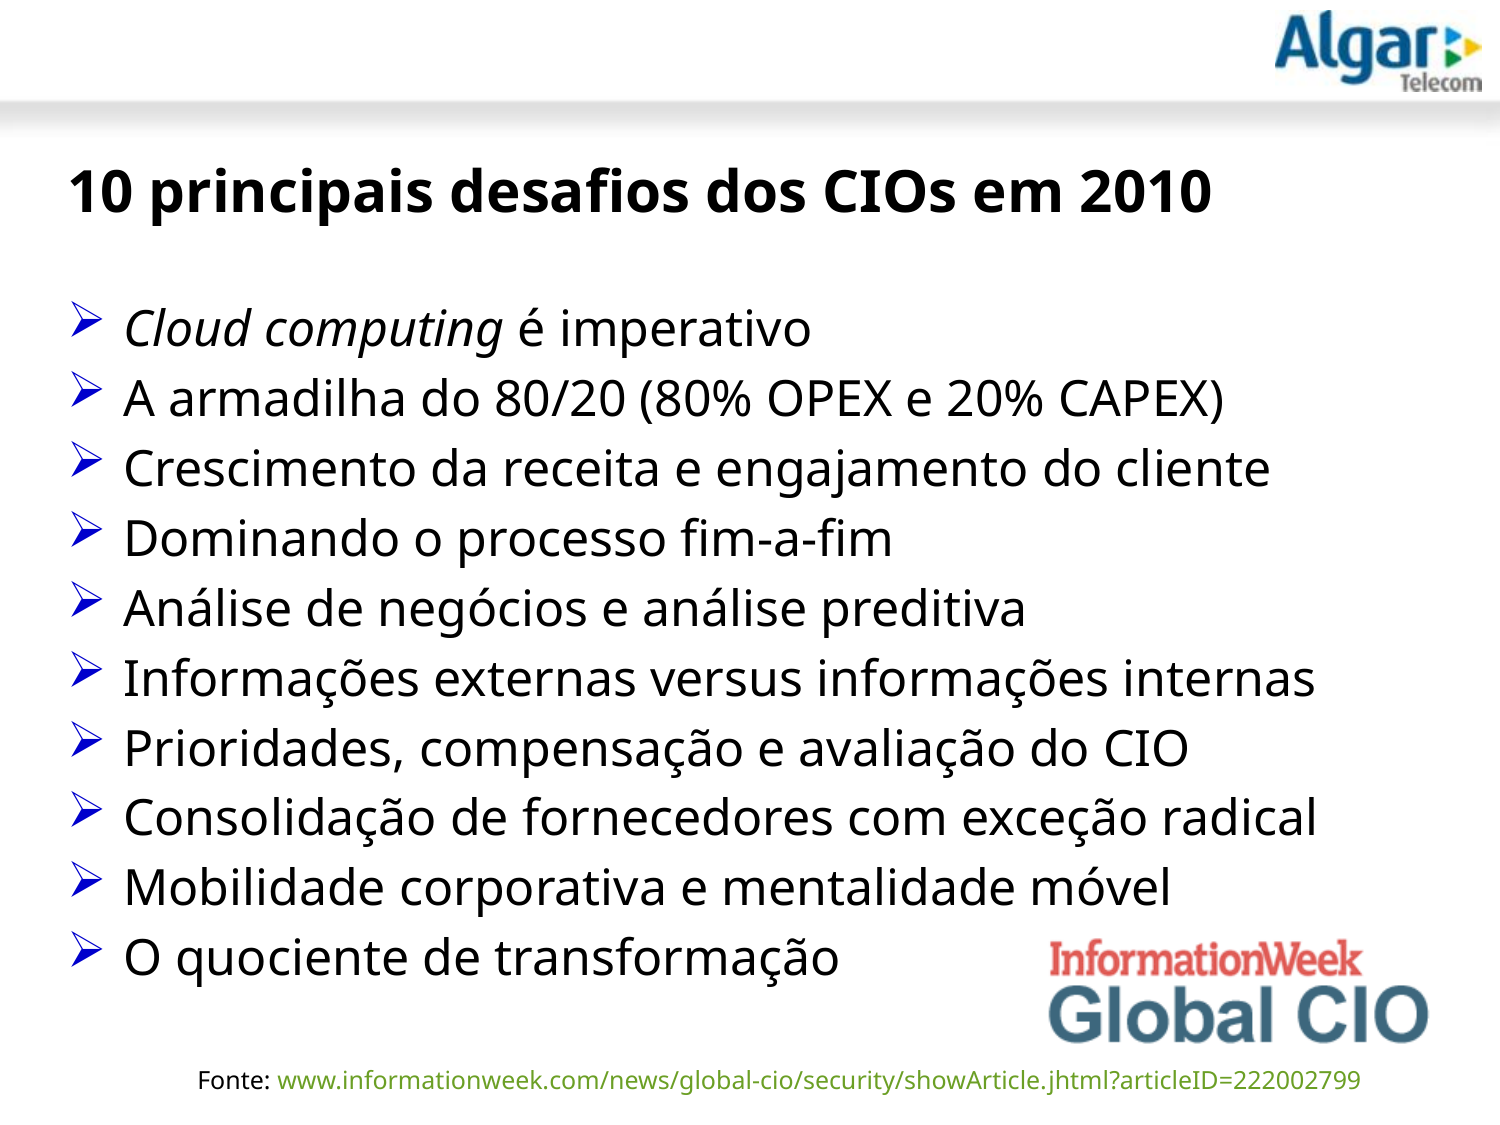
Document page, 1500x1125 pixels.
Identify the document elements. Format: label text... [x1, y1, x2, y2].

picture [1046, 937, 1432, 1047]
list Cloud computing é imperativo A armadilha do 80/20 (80% OPEX e 20% CAPEX) Crescimento da receita e engajamento do cliente Dominando o processo fim-a-fim Análise de negócios e análise preditiva Informações externas versus informações internas Prioridades, compensação e avaliação do CIO Consolidação de fornecedores com exceção radical Mobilidade corporativa e mentalidade móvel O quociente de transformação [52, 288, 1450, 1055]
picture [0, 95, 1500, 212]
text_box Fonte: www.informationweek.com/news/global-cio/security/showArticle.jhtml?articleID=222002799 [182, 1056, 1377, 1106]
picture [1275, 10, 1482, 92]
title 10 principais desafios dos CIOs em 2010 [52, 106, 1450, 273]
